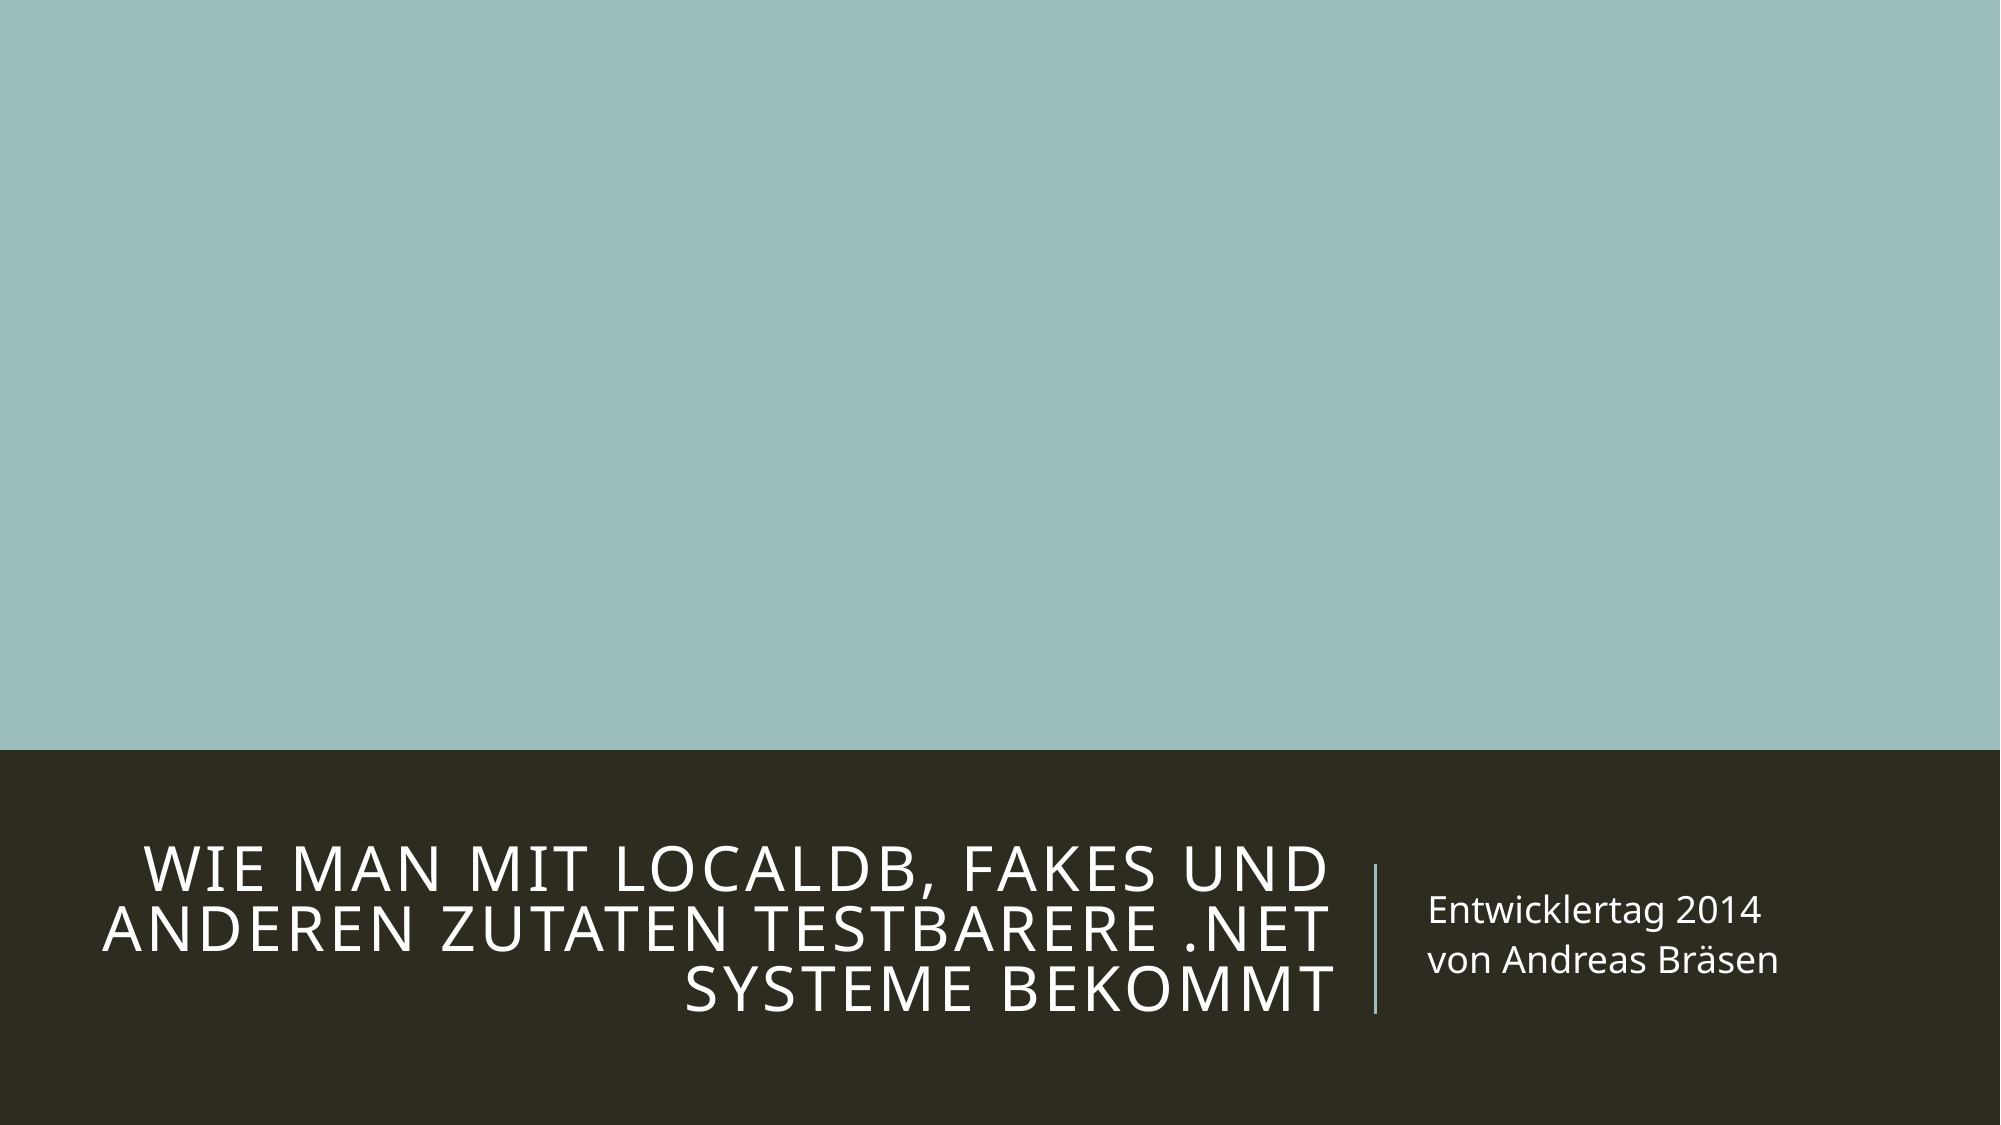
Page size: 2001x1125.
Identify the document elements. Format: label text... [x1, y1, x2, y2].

title Wie man mit LocalDB, Fakes und anderen zutaten testbarere .NET Systeme bekommt [75, 813, 1350, 1054]
subtitle Entwicklertag 2014 von Andreas Bräsen [1412, 813, 1938, 1054]
